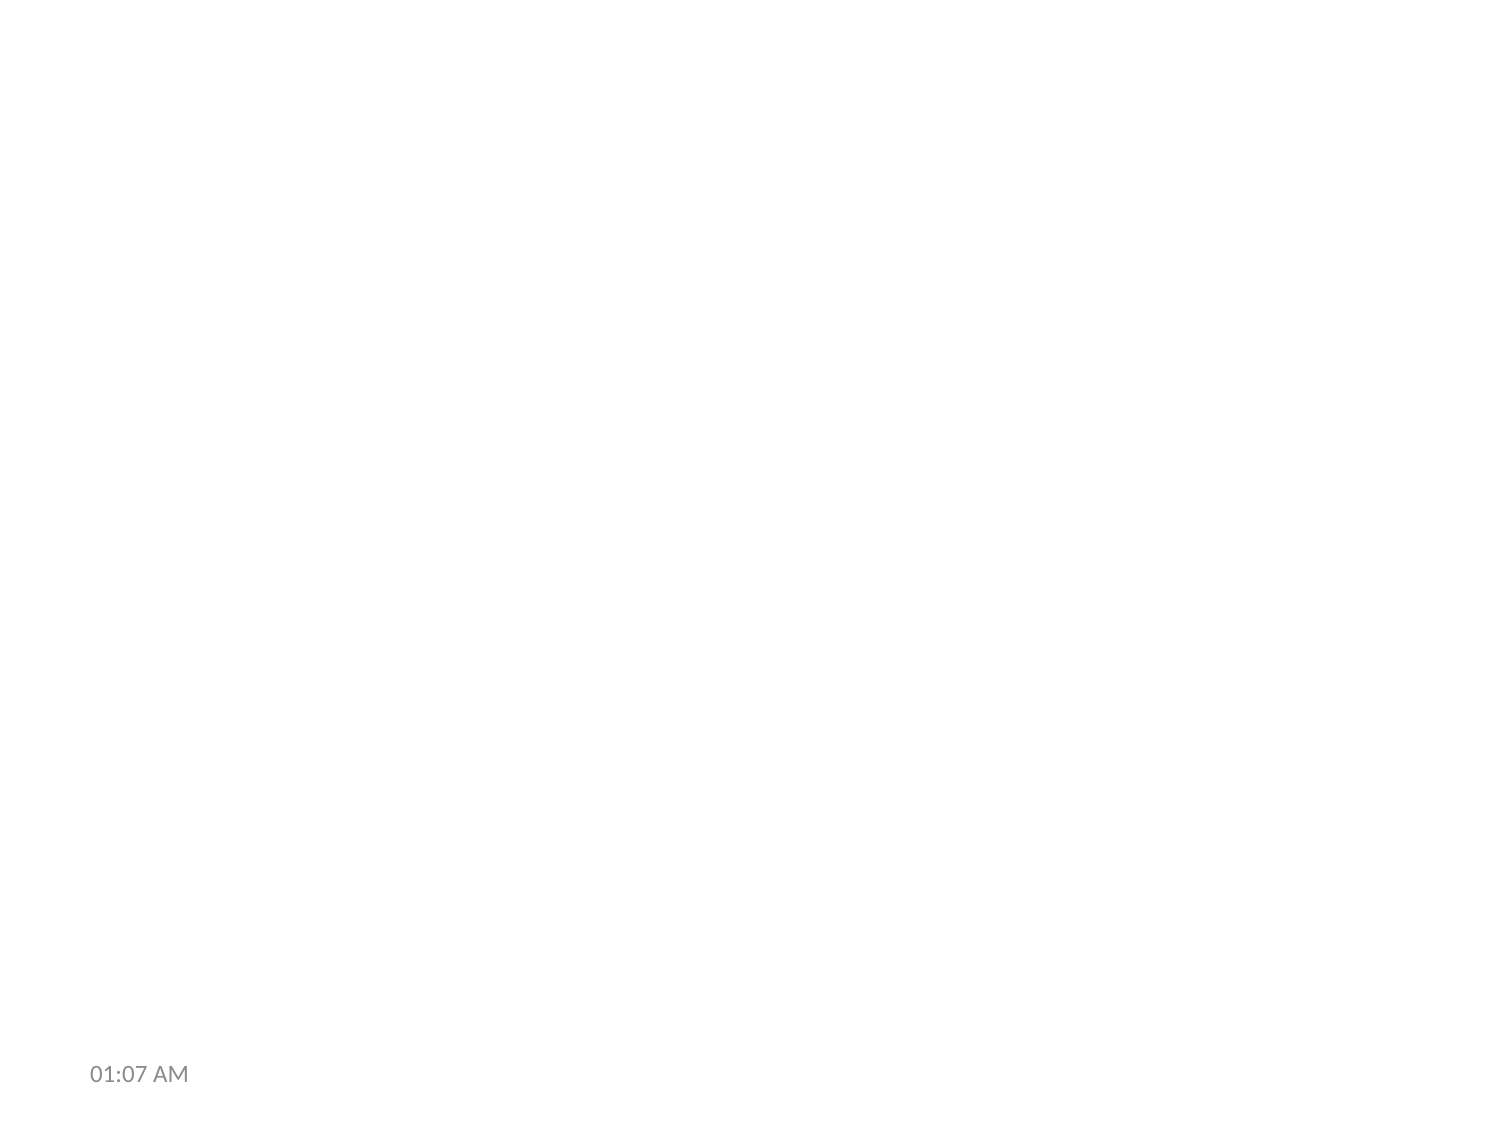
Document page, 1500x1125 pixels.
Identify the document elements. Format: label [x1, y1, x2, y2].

slide_number [75, 1042, 425, 1103]
